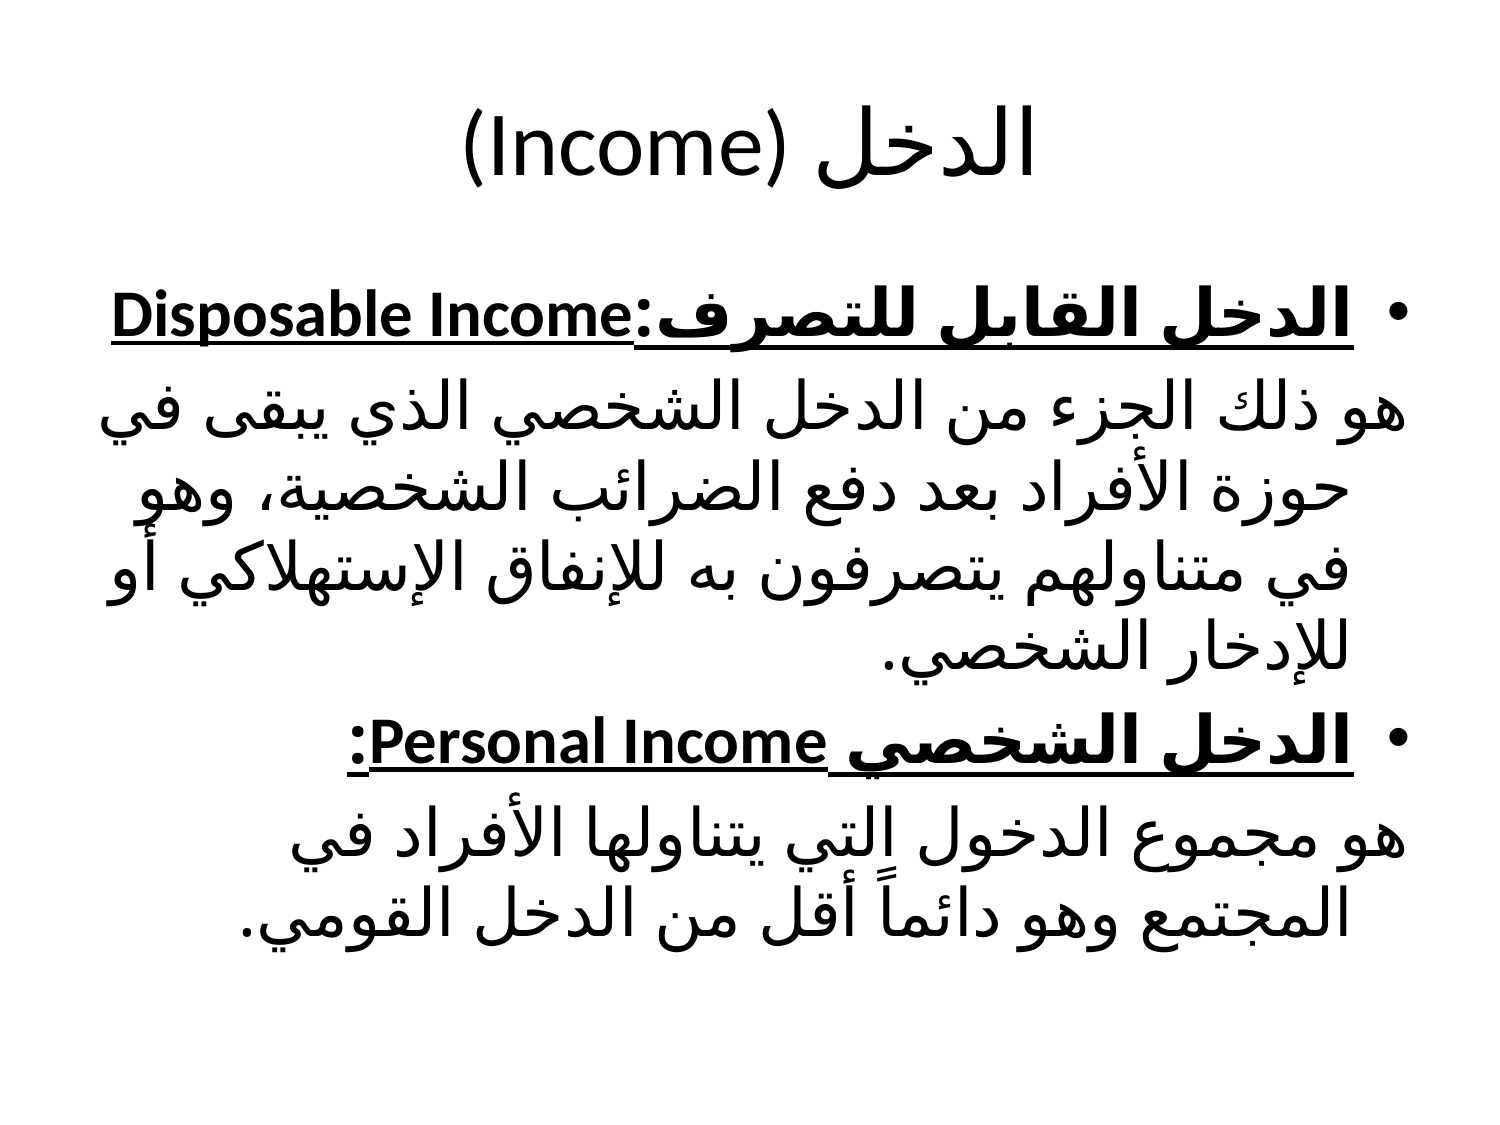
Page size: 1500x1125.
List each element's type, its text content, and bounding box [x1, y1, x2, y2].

title (Income) الدخل [75, 45, 1425, 233]
list الدخل القابل للتصرف:Disposable Income هو ذلك الجزء من الدخل الشخصي الذي يبقى في حوزة الأفراد بعد دفع الضرائب الشخصية، وهو في متناولهم يتصرفون به للإنفاق الإستهلاكي أو للإدخار الشخصي. الدخل الشخصي Personal Income: هو مجموع الدخول التي يتناولها الأفراد في المجتمع وهو دائماً أقل من الدخل القومي. [75, 262, 1425, 1005]
